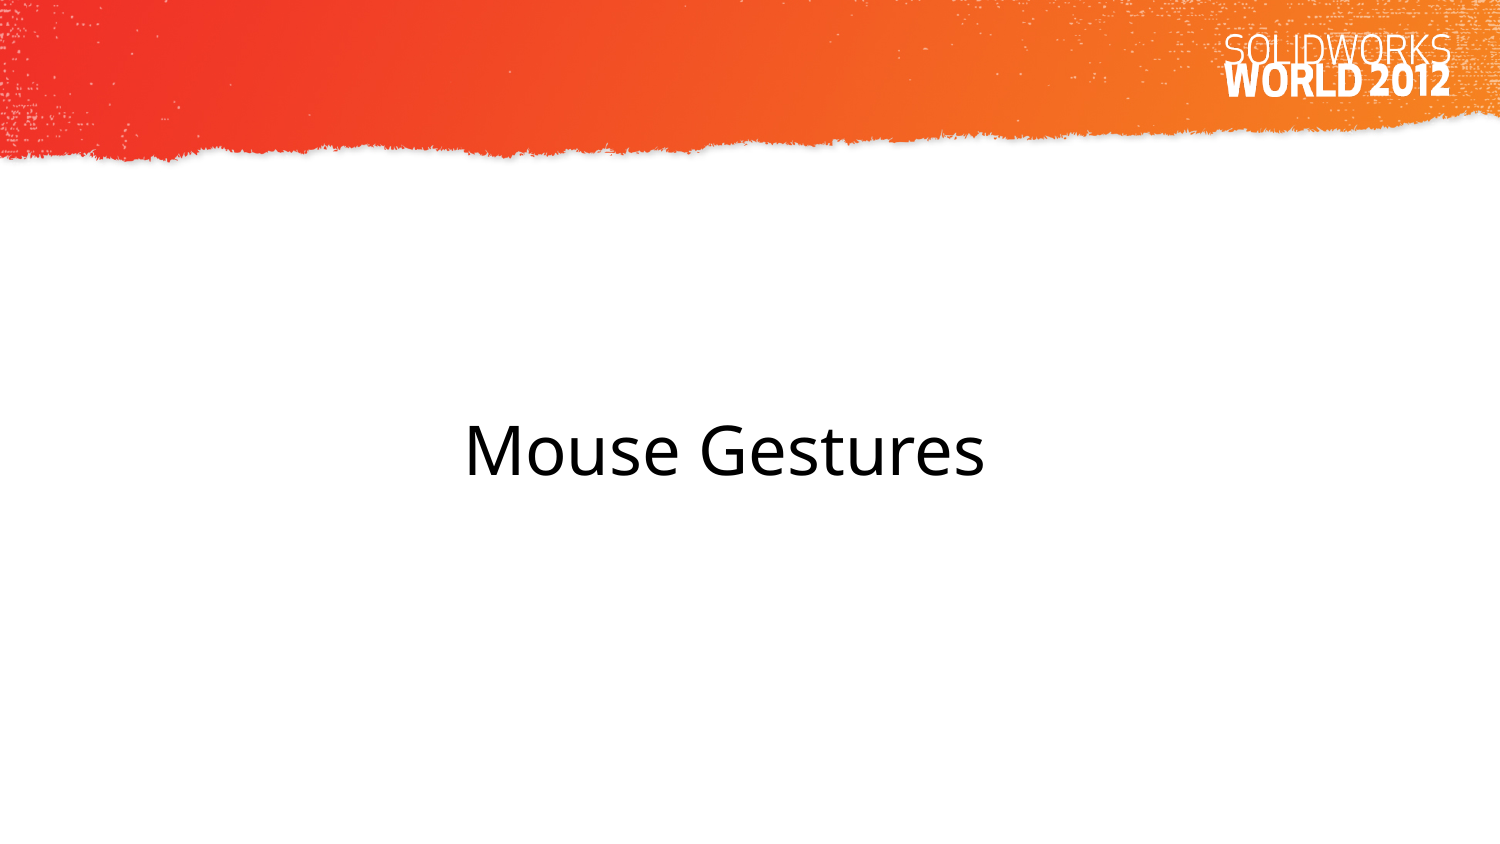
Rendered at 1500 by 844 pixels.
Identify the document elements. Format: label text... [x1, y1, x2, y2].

text_box Mouse Gestures [112, 356, 1338, 497]
picture [0, 0, 1500, 844]
